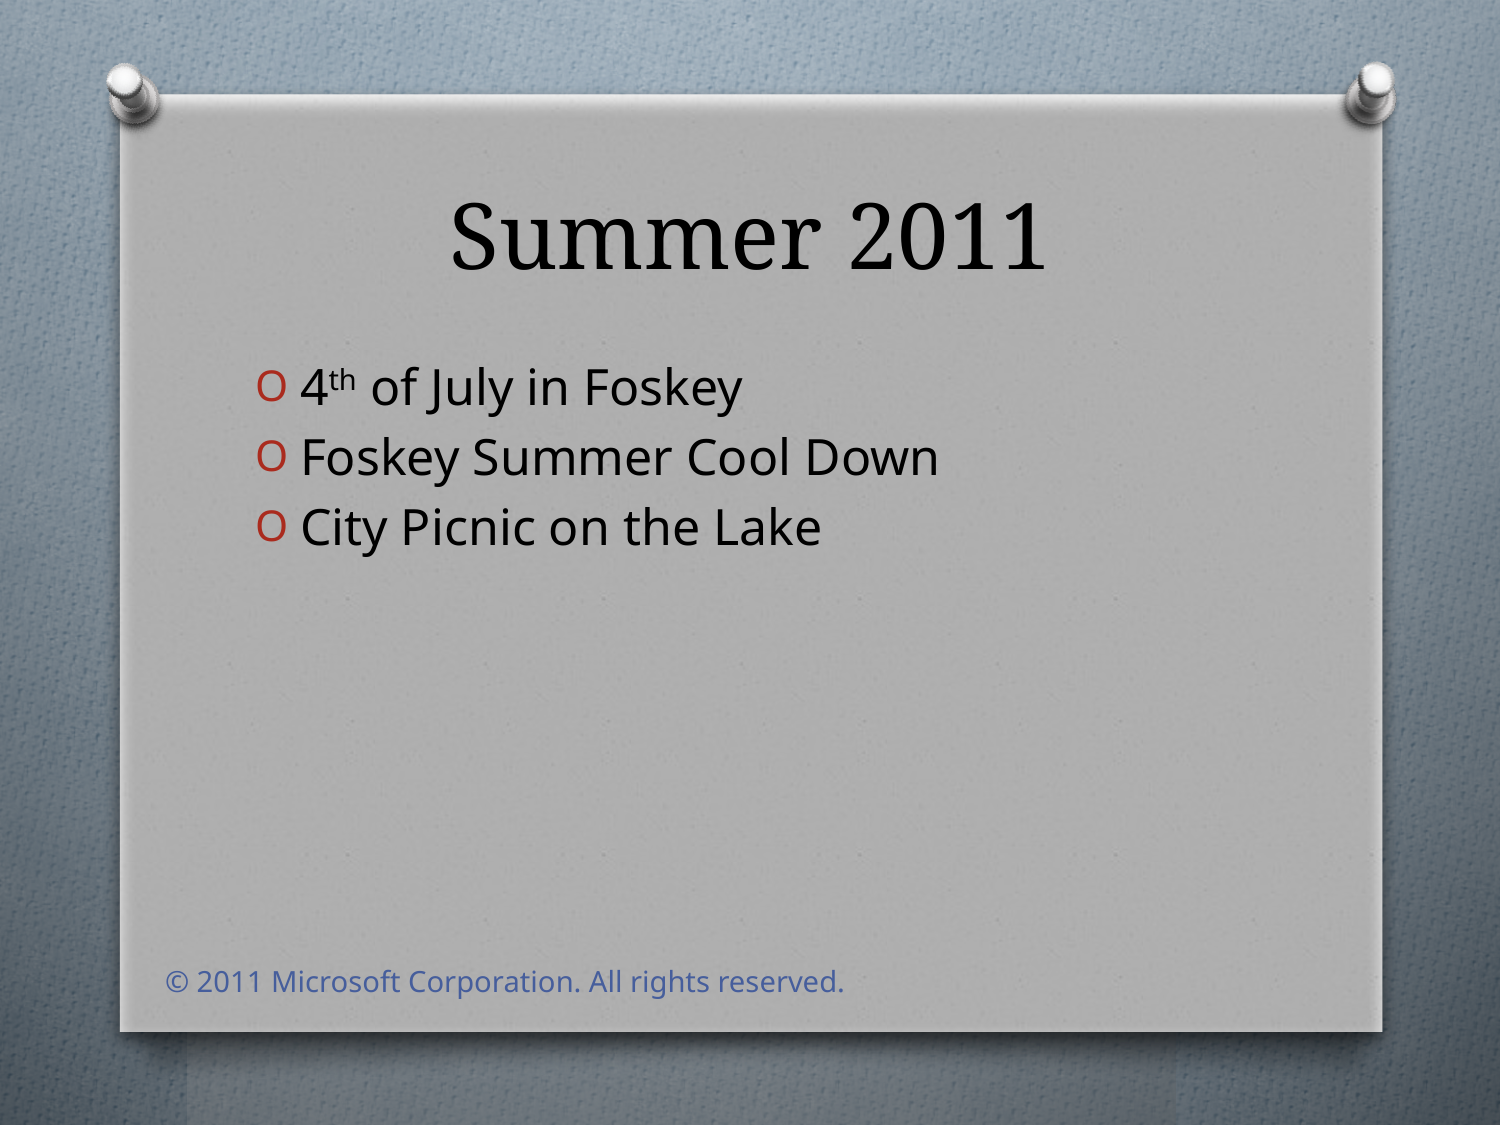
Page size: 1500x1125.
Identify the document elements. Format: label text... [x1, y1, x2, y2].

list 4th of July in Foskey Foskey Summer Cool Down City Picnic on the Lake [240, 347, 1257, 939]
picture [1317, 35, 1439, 156]
footer © 2011 Microsoft Corporation. All rights reserved. [150, 952, 1059, 1013]
title Summer 2011 [179, 134, 1323, 332]
picture [75, 29, 198, 153]
